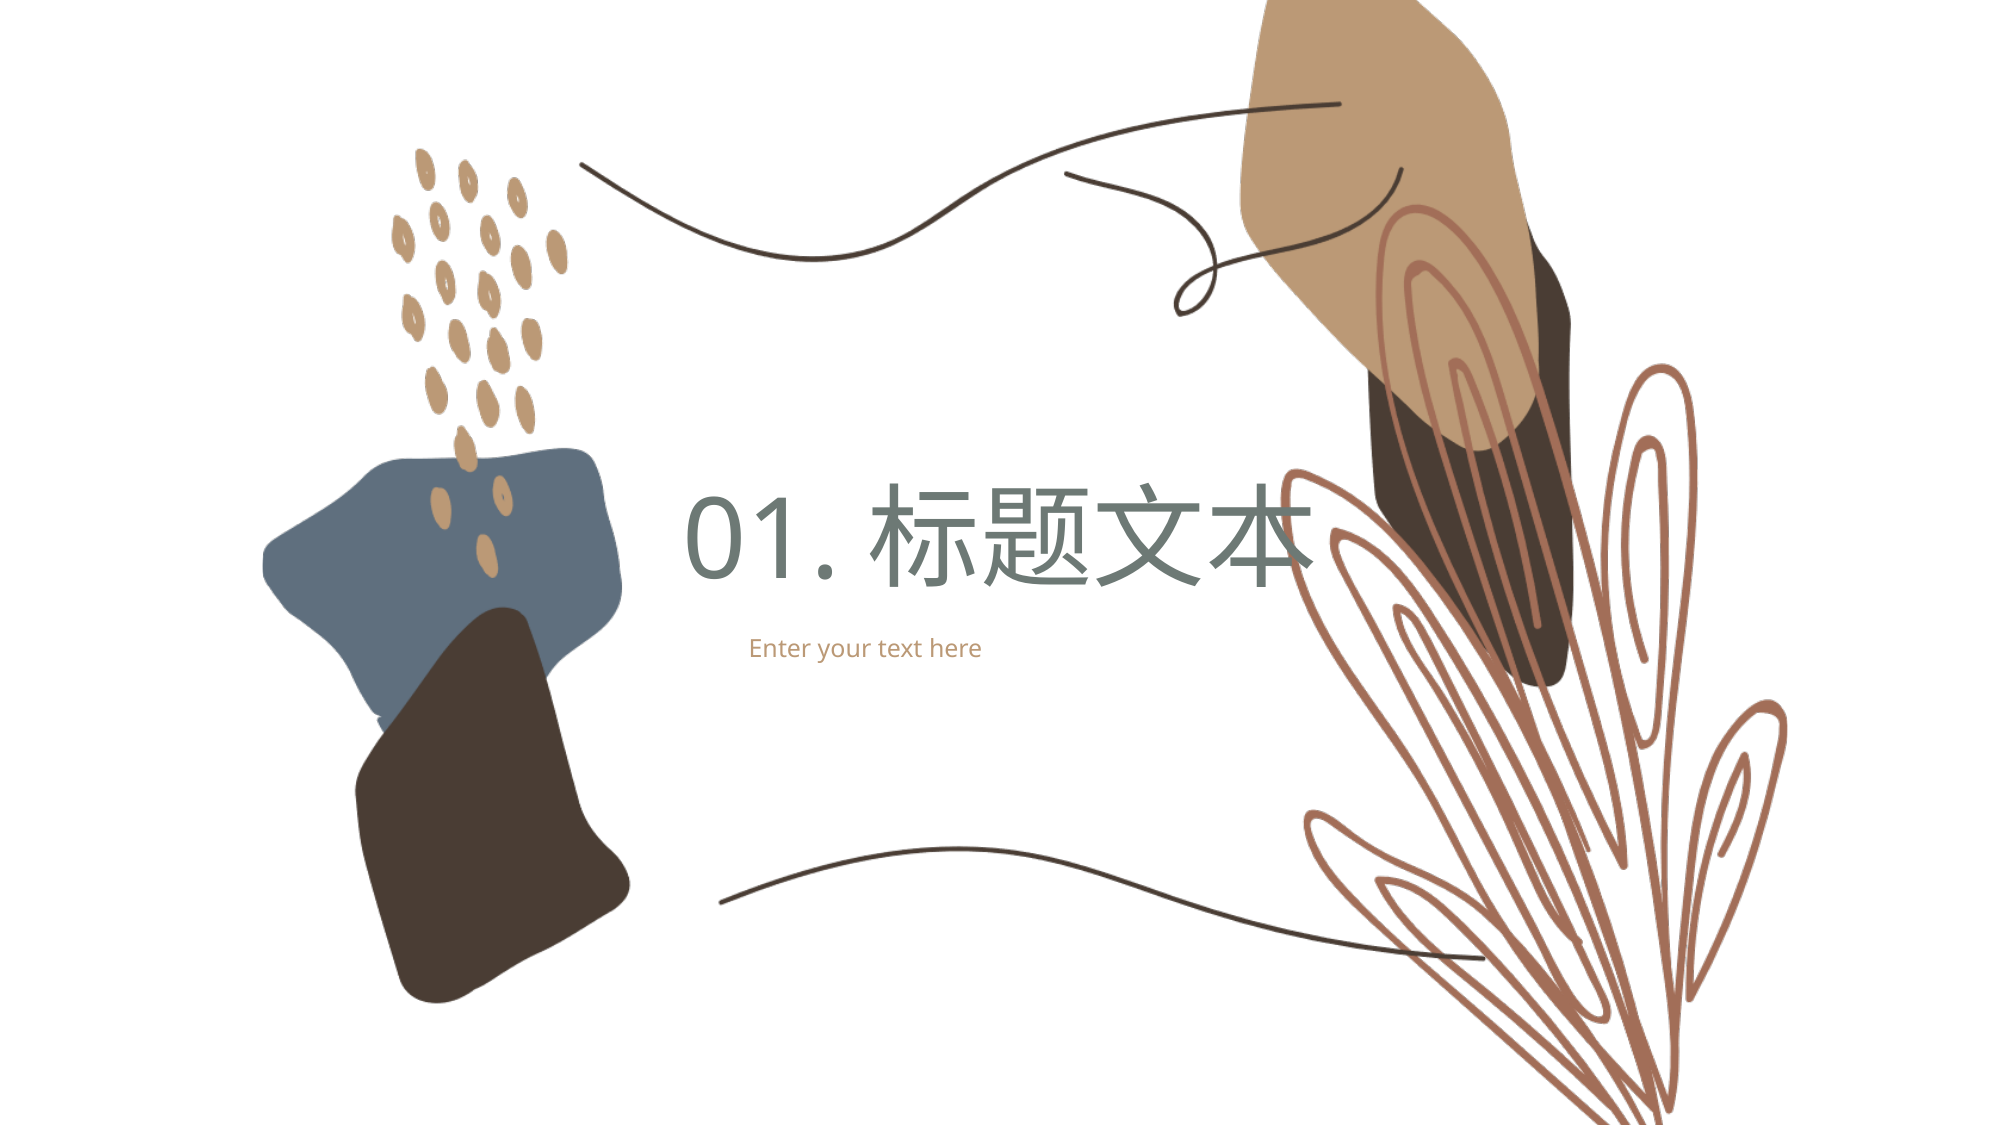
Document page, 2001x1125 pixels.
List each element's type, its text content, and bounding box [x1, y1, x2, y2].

picture [262, 0, 1788, 1125]
text_box 01.标题文本 [667, 458, 1333, 609]
text_box Enter your text here [733, 624, 1266, 670]
